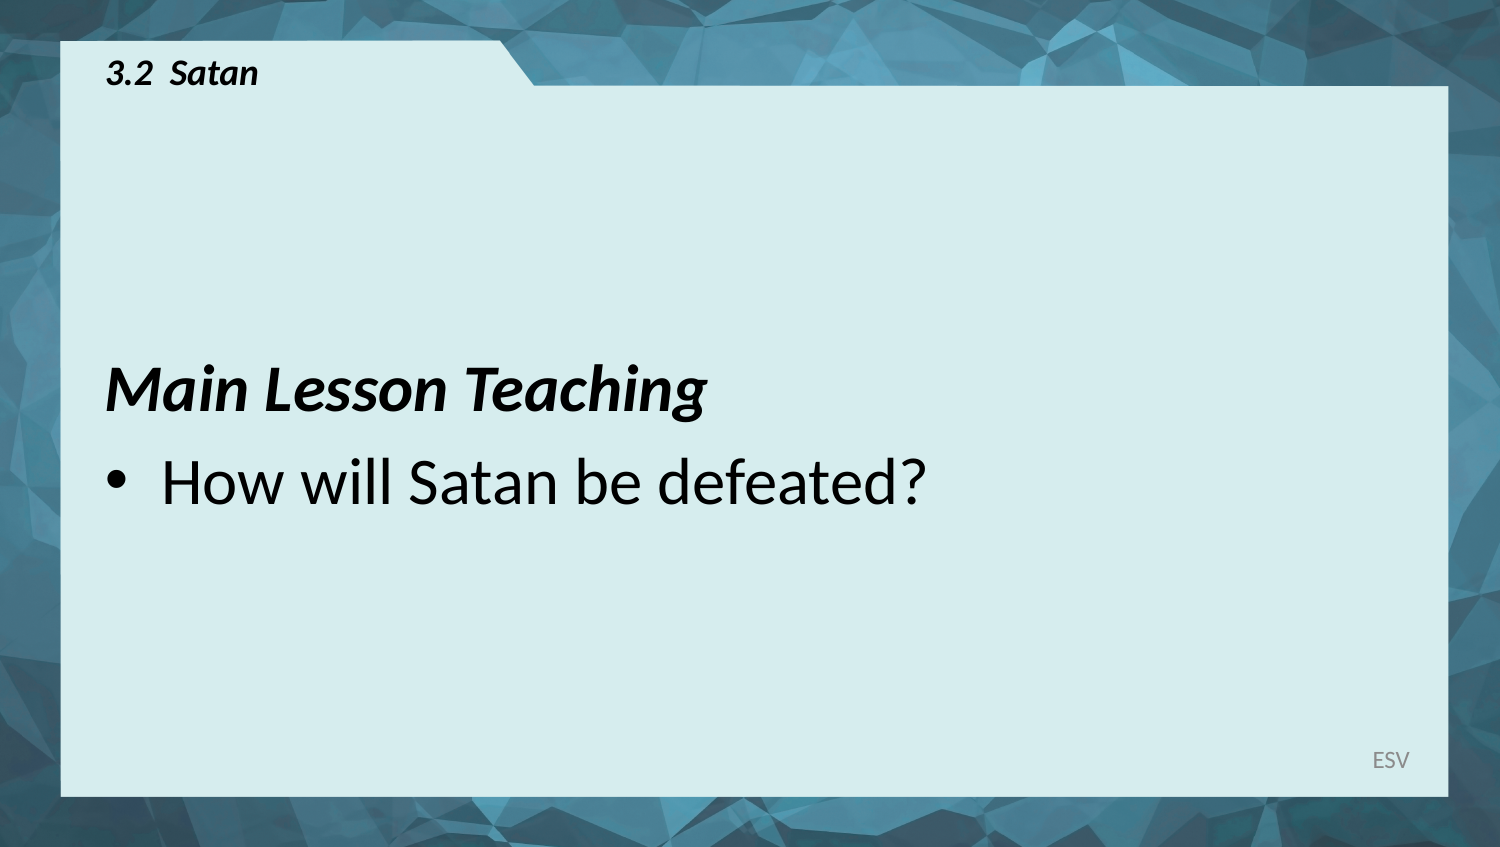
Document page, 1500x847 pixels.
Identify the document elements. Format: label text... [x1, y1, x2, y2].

picture [0, 0, 1500, 847]
list Main Lesson Teaching How will Satan be defeated? [89, 141, 1403, 722]
footer ESV [950, 736, 1425, 782]
title 3.2 Satan [89, 33, 1420, 108]
